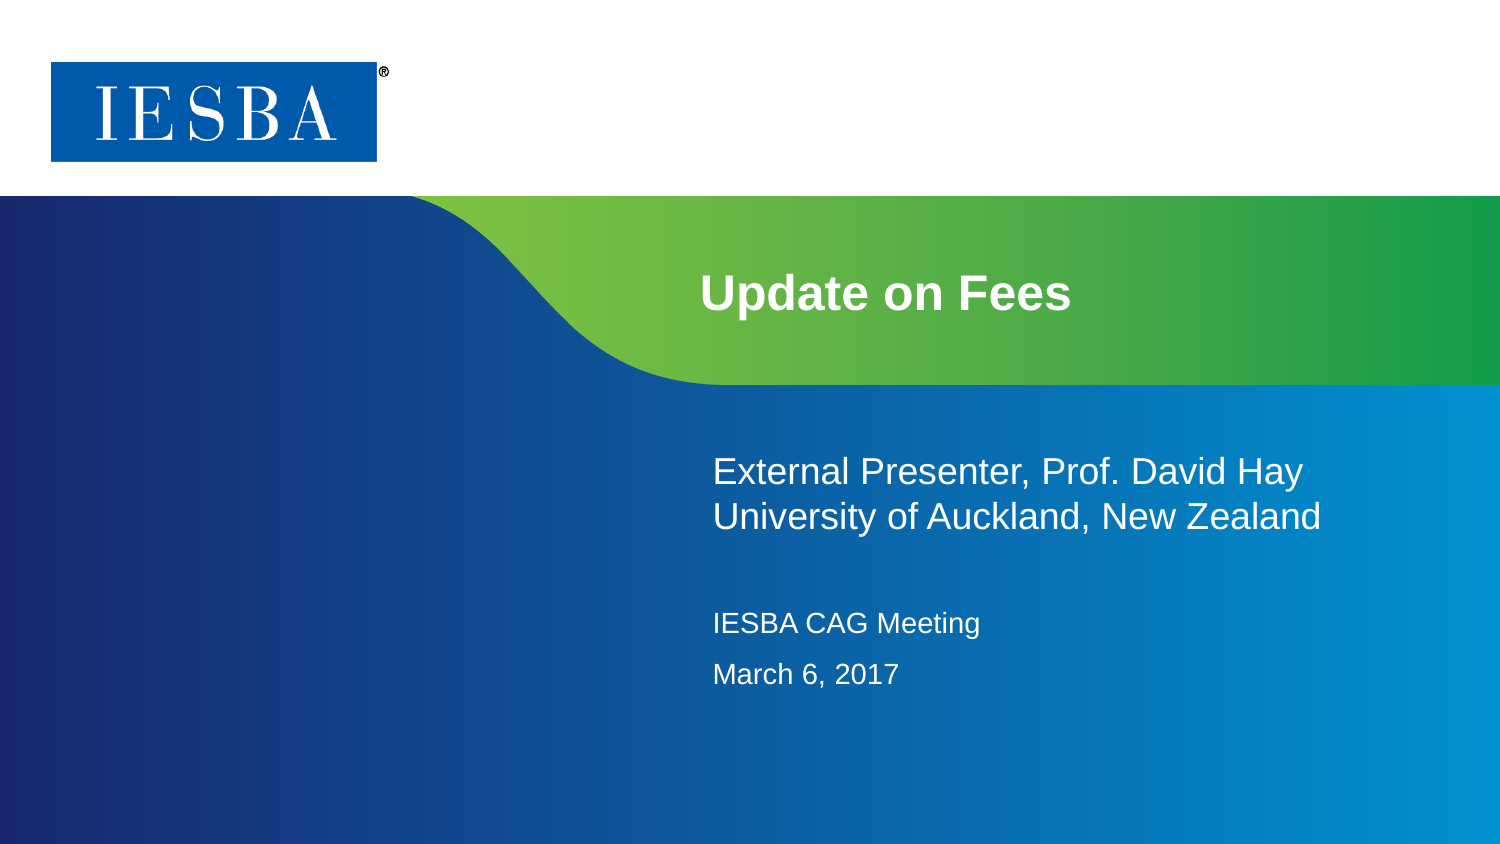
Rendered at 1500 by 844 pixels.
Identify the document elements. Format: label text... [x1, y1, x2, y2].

subtitle External Presenter, Prof. David Hay University of Auckland, New Zealand IESBA CAG Meeting March 6, 2017 [712, 446, 1370, 663]
picture [51, 62, 389, 162]
title Update on Fees [699, 229, 1463, 352]
picture [412, 196, 1500, 385]
